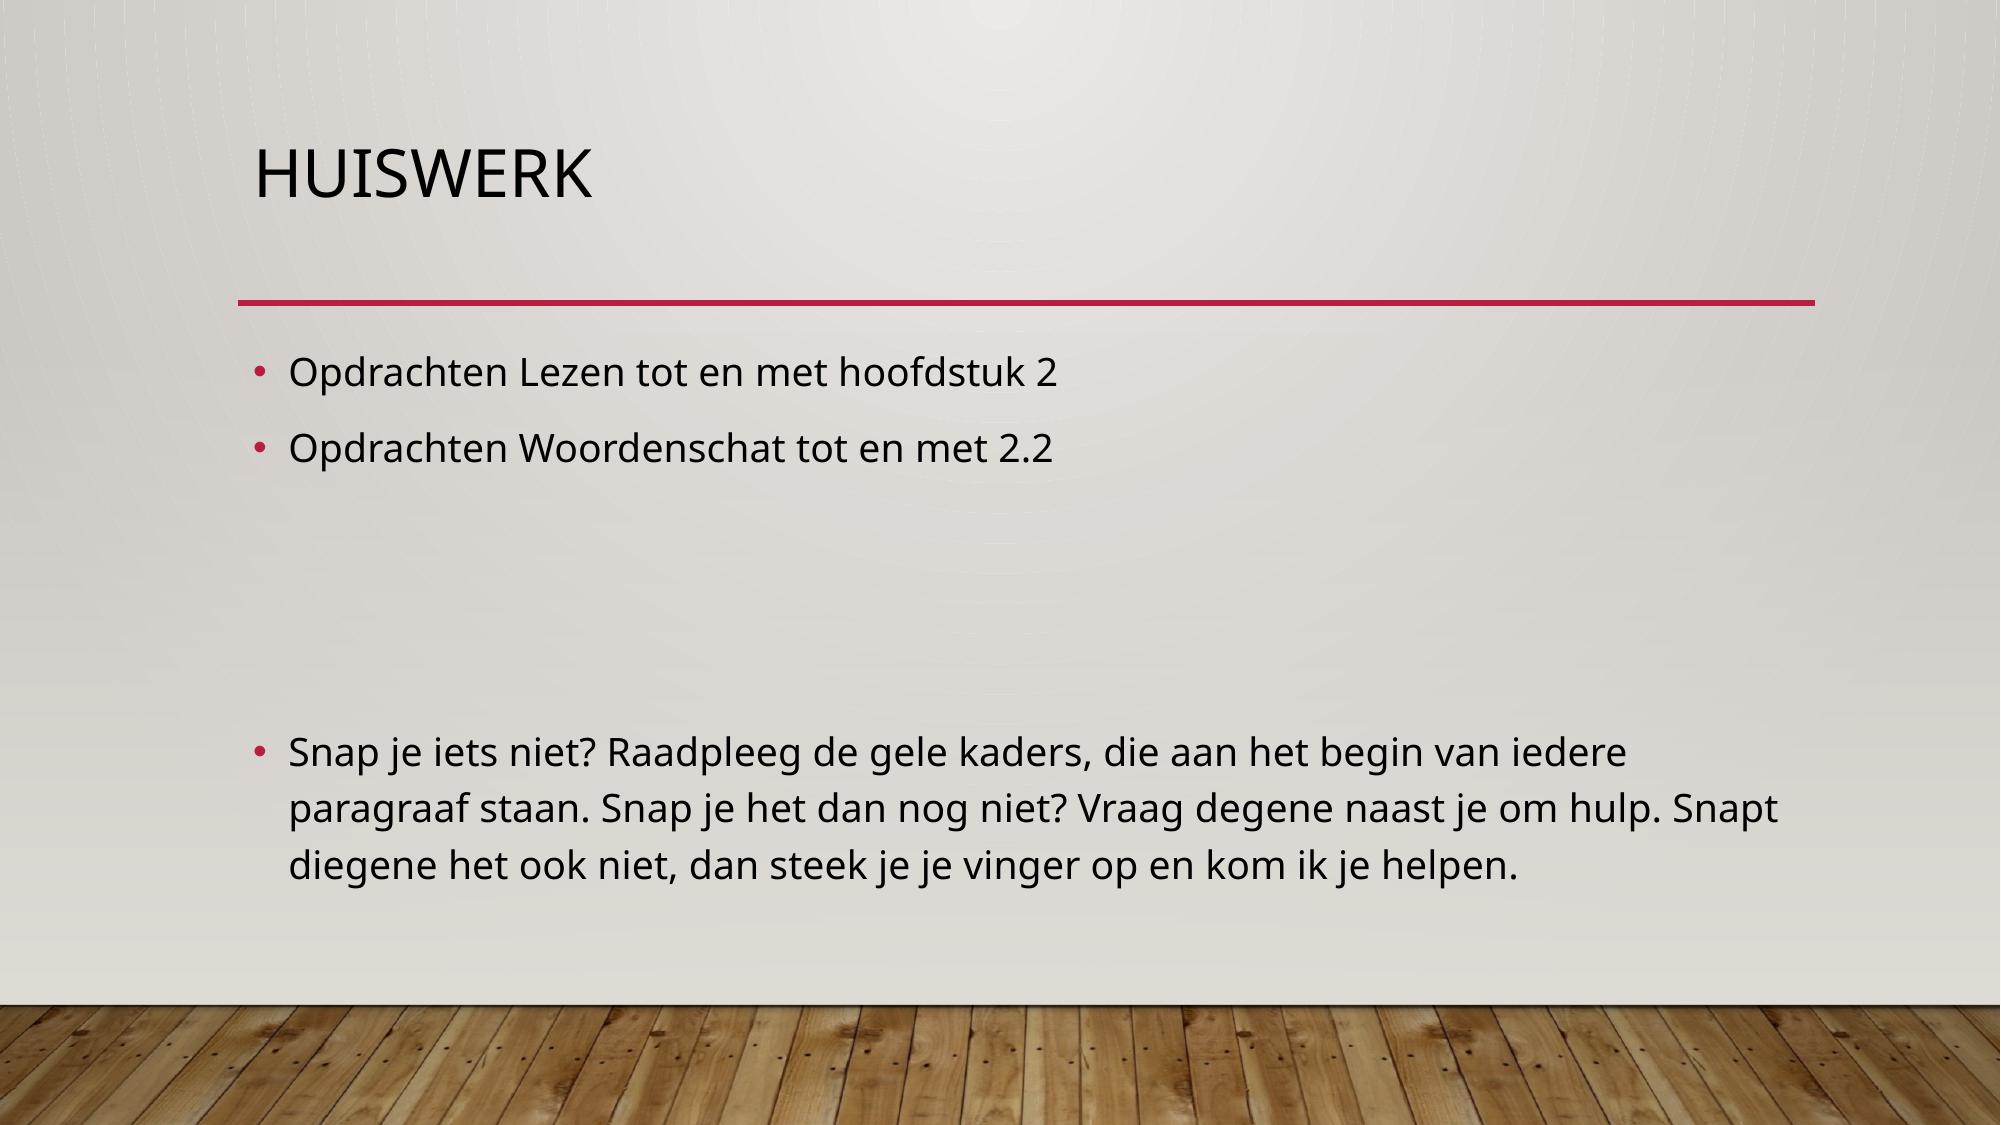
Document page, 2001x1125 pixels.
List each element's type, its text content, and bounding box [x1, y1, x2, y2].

title Huiswerk [238, 131, 1814, 305]
picture [0, 1005, 2000, 1125]
list Opdrachten Lezen tot en met hoofdstuk 2 Opdrachten Woordenschat tot en met 2.2 Snap je iets niet? Raadpleeg de gele kaders, die aan het begin van iedere paragraaf staan. Snap je het dan nog niet? Vraag degene naast je om hulp. Snapt diegene het ook niet, dan steek je je vinger op en kom ik je helpen. [238, 330, 1814, 897]
